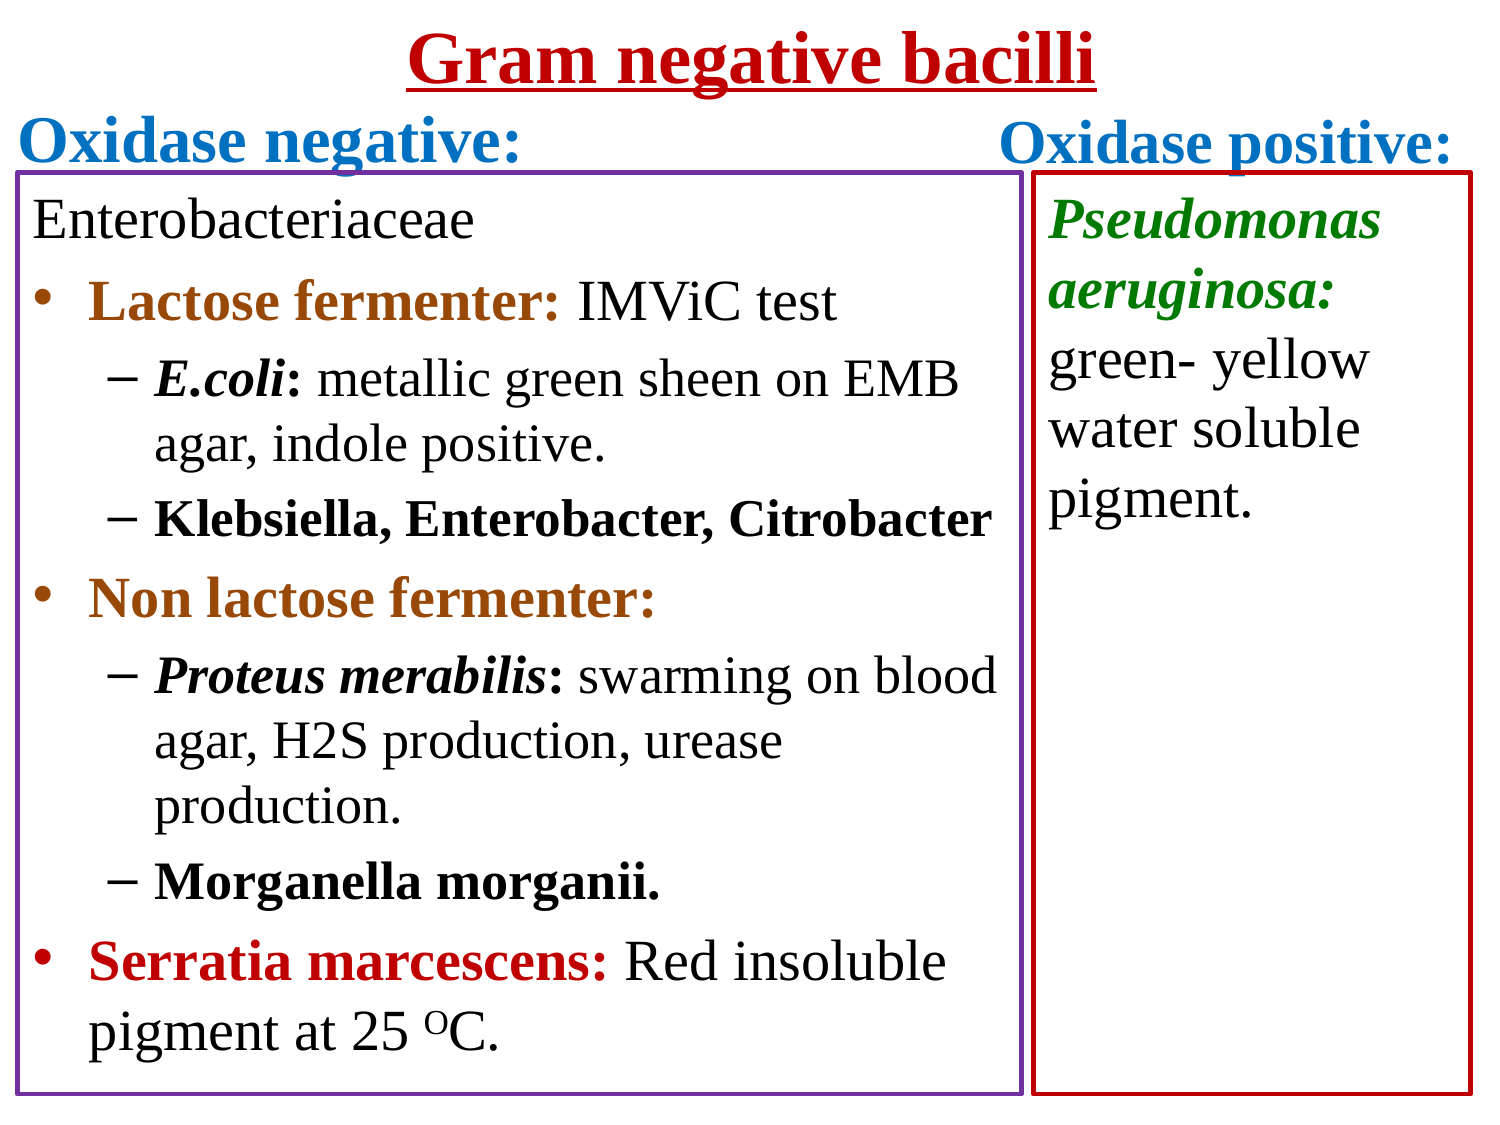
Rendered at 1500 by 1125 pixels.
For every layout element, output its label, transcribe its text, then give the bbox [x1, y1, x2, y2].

list Enterobacteriaceae Lactose fermenter: IMViC test E.coli: metallic green sheen on EMB agar, indole positive. Klebsiella, Enterobacter, Citrobacter Non lactose fermenter: Proteus merabilis: swarming on blood agar, H2S production, urease production. Morganella morganii. Serratia marcescens: Red insoluble pigment at 25 ᴼC. [17, 172, 1022, 1094]
list Oxidase positive: [968, 78, 1500, 184]
list Oxidase negative: [2, 78, 666, 184]
title Gram negative bacilli [76, 0, 1427, 148]
list Pseudomonas aeruginosa: green- yellow water soluble pigment. [1033, 172, 1471, 1094]
